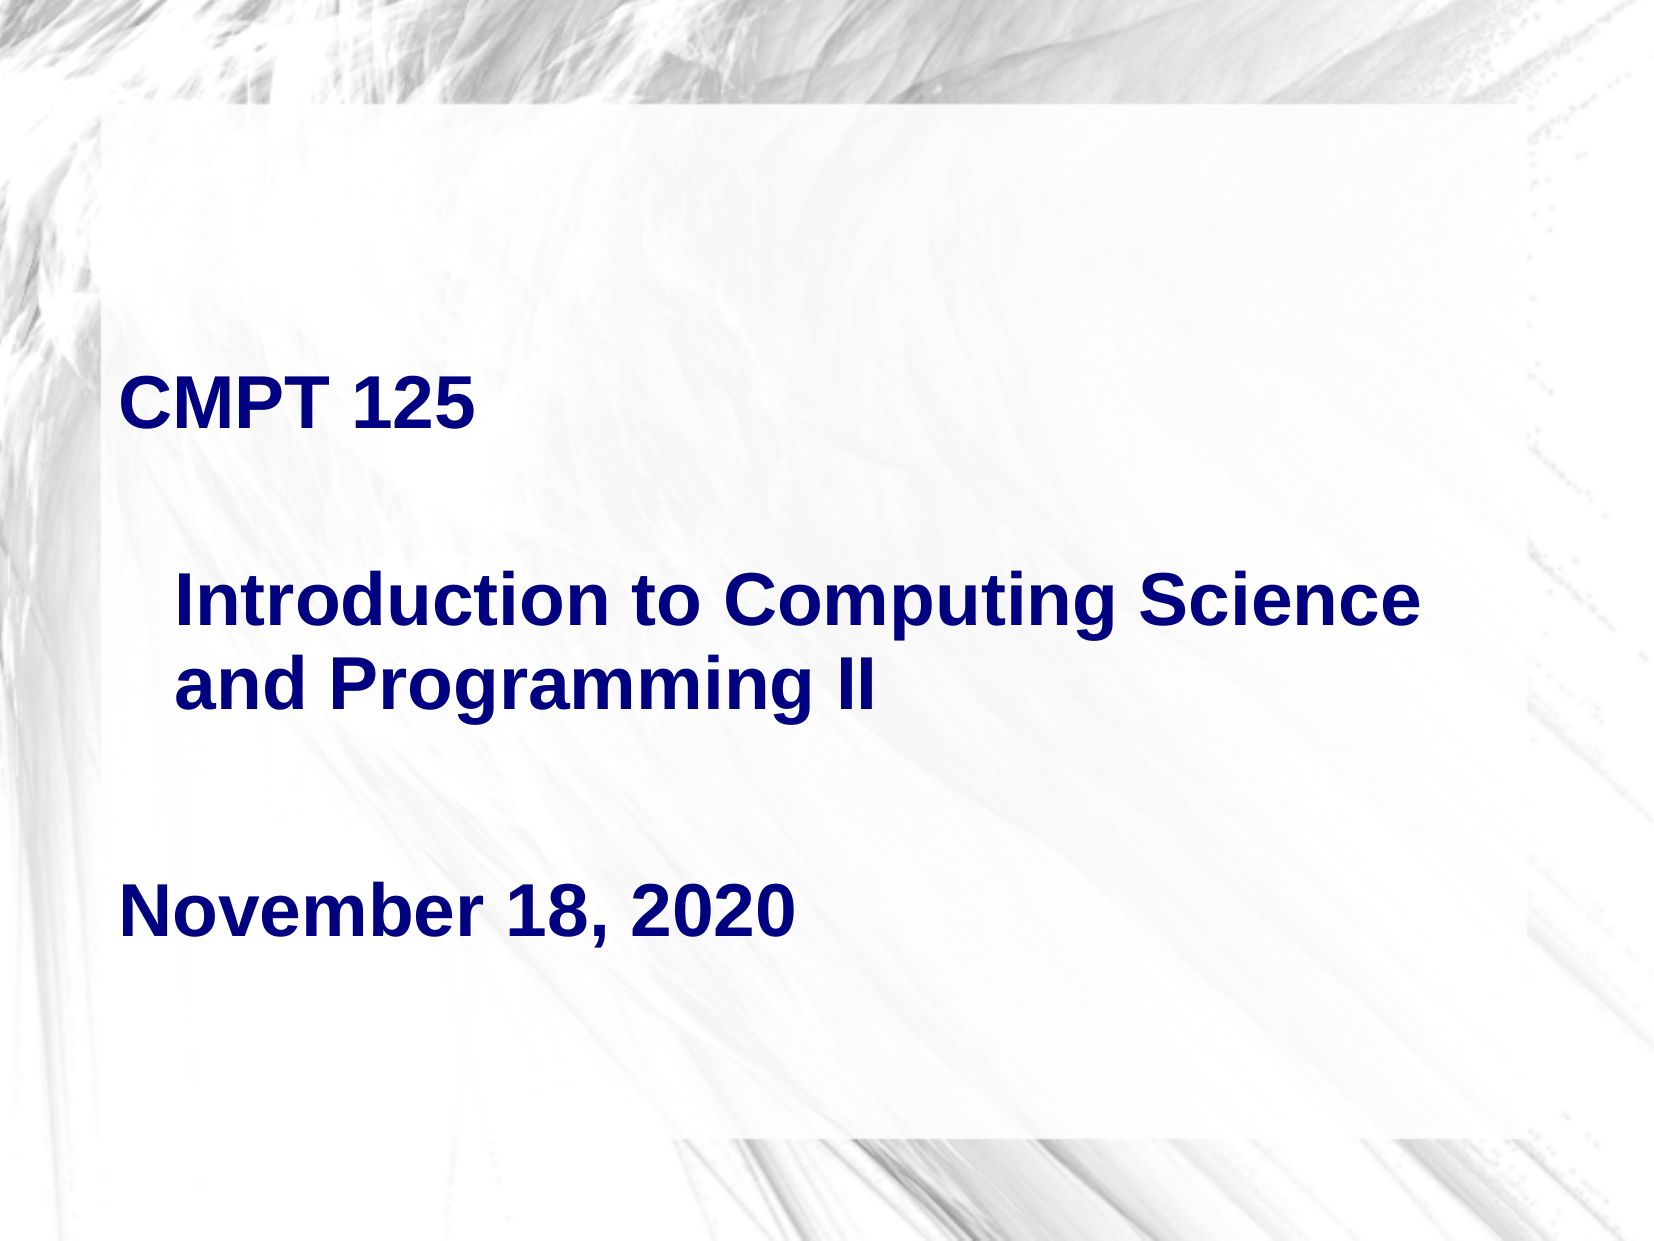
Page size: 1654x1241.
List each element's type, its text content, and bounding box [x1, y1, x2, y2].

picture [0, 0, 1654, 1241]
list CMPT 125 Introduction to Computing Science and Programming II November 18, 2020 [118, 236, 1571, 1171]
